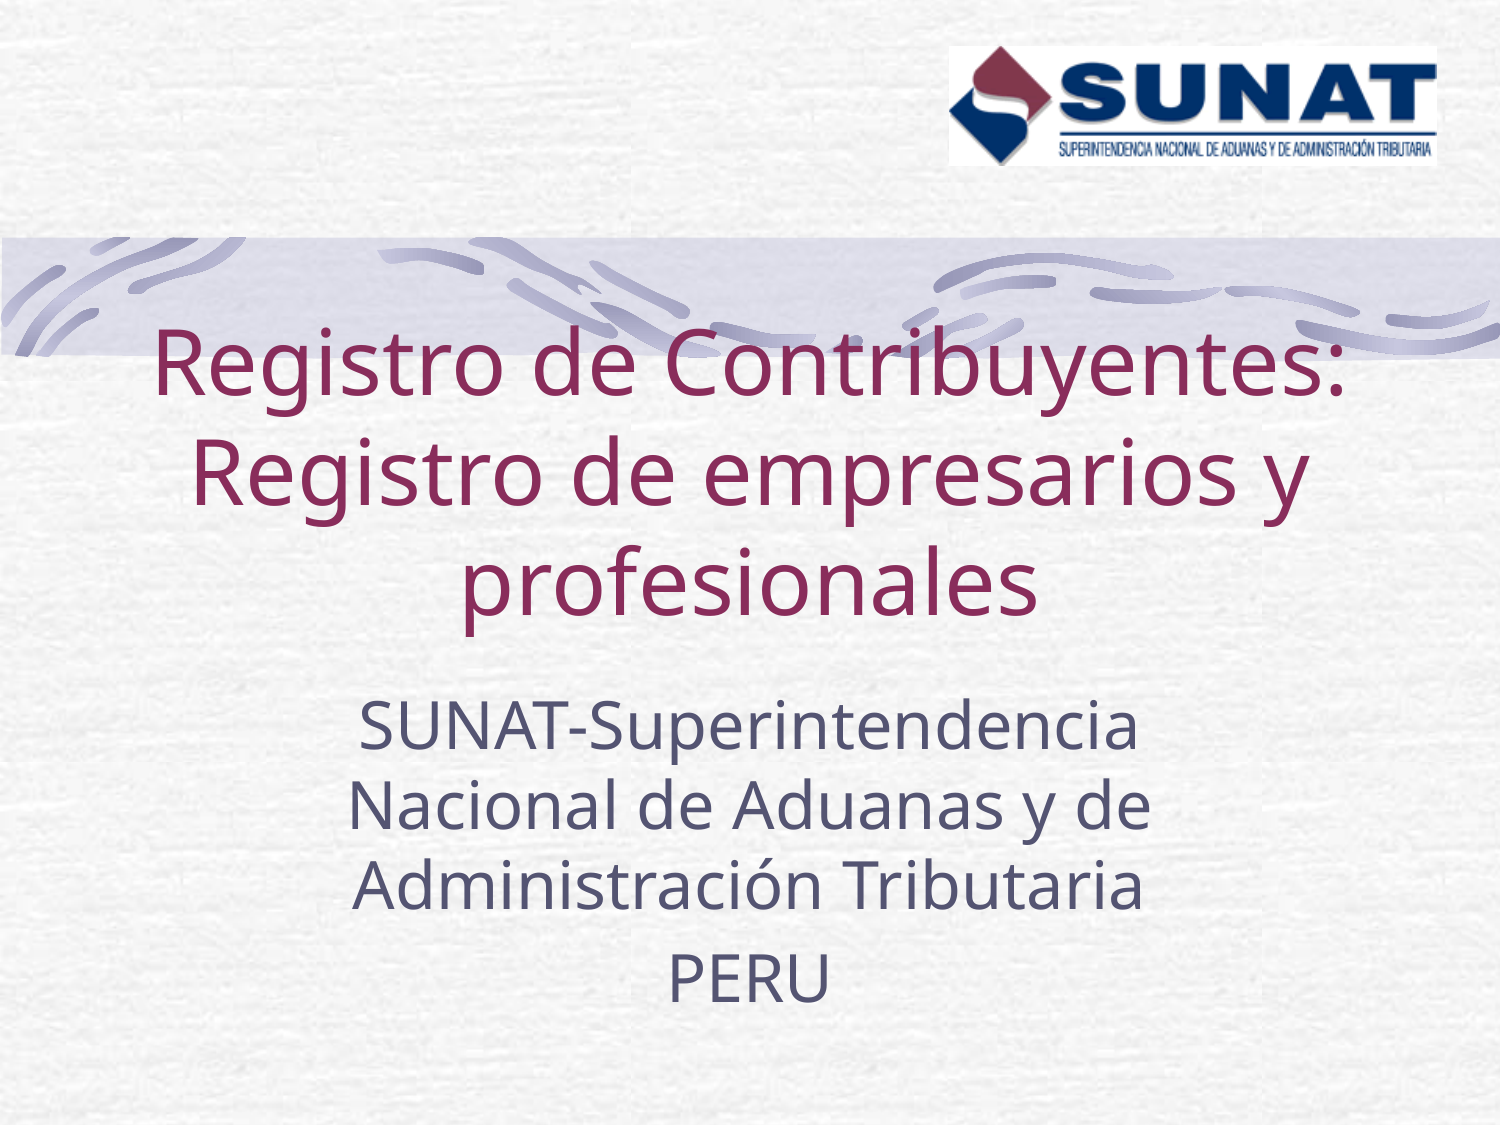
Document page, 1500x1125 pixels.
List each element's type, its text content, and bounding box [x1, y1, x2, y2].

subtitle SUNAT-Superintendencia Nacional de Aduanas y de Administración Tributaria PERU [224, 674, 1276, 963]
picture [0, 0, 1500, 1125]
title Registro de Contribuyentes: Registro de empresarios y profesionales [112, 374, 1388, 563]
